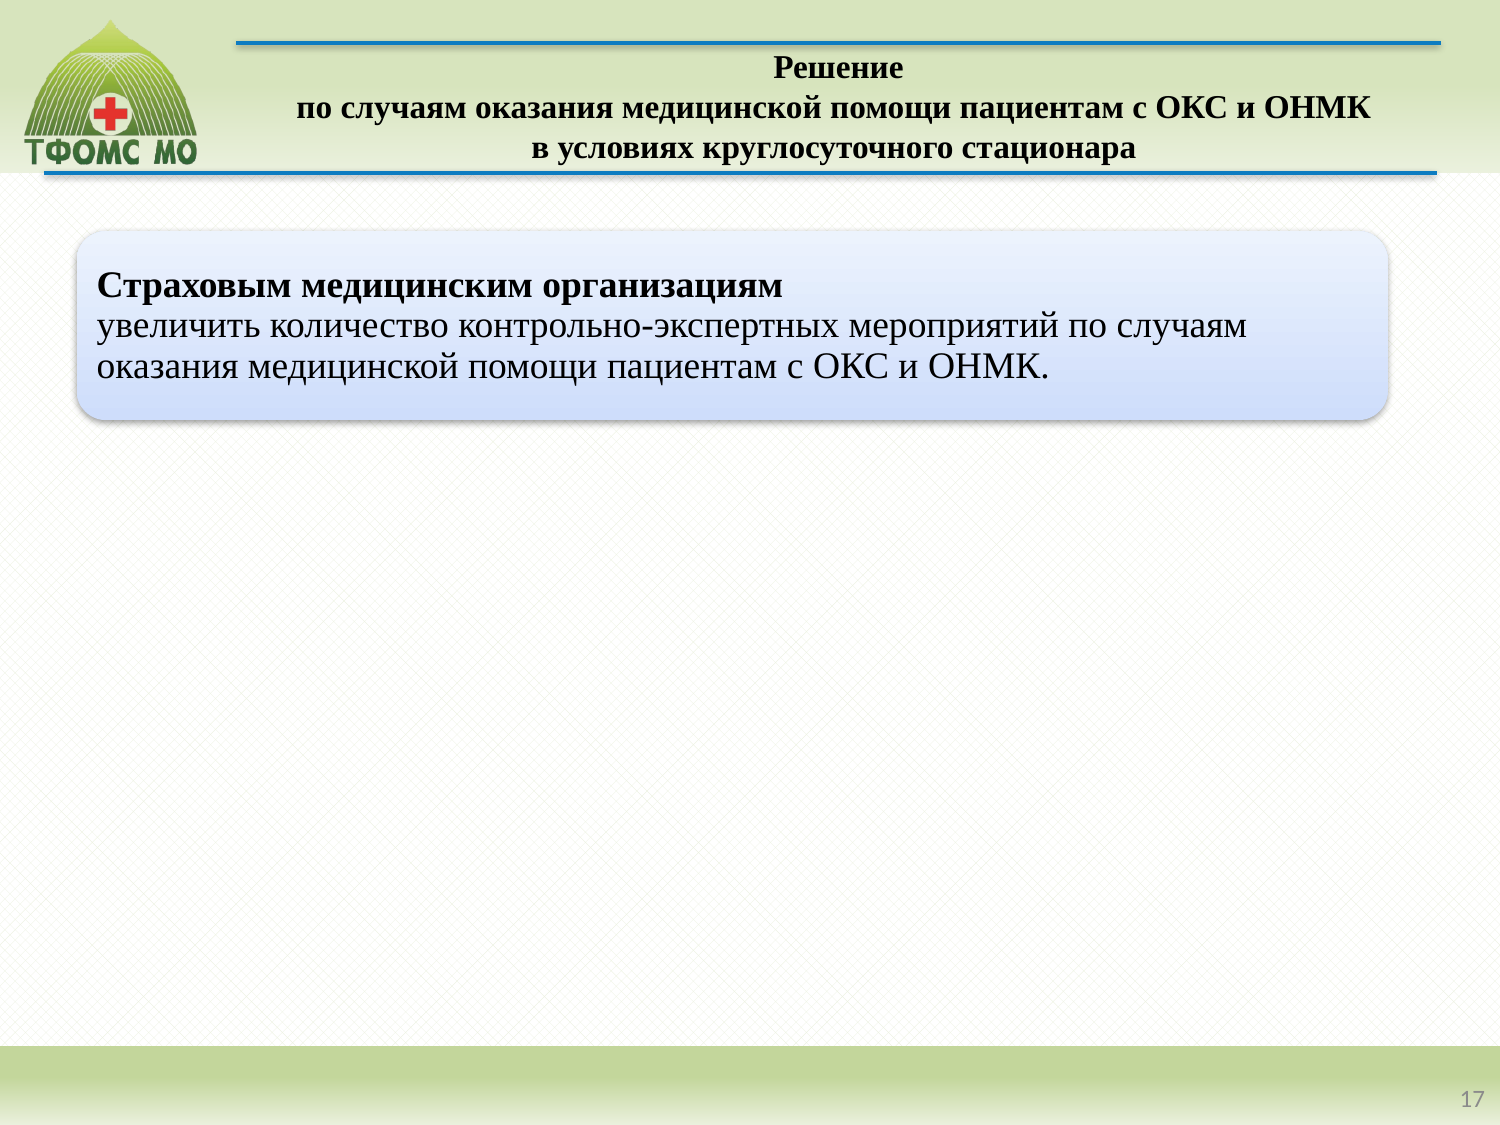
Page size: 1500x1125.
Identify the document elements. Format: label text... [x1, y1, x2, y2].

text_box 17 [1149, 1067, 1500, 1125]
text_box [76, 230, 1389, 421]
picture [23, 16, 197, 165]
text_box [0, 0, 1500, 175]
text_box Решение по случаям оказания медицинской помощи пациентам с ОКС и ОНМК в условиях круглосуточного стационара [218, 38, 1459, 173]
text_box [0, 1045, 1500, 1125]
